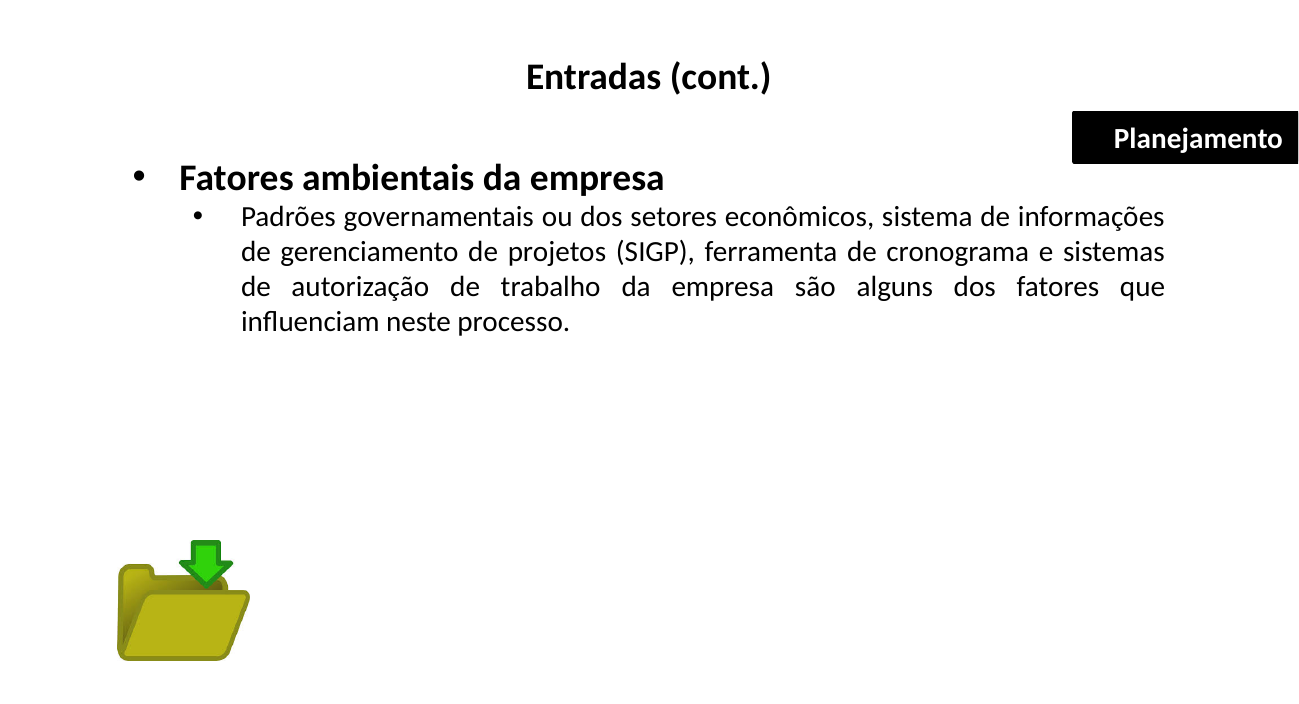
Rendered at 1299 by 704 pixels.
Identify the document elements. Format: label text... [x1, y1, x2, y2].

picture [117, 540, 250, 661]
text_box Planejamento [1074, 112, 1299, 162]
text_box Entradas (cont.) [0, 44, 1299, 106]
text_box Fatores ambientais da empresa Padrões governamentais ou dos setores econômicos, sistema de informações de gerenciamento de projetos (SIGP), ferramenta de cronograma e sistemas de autorização de trabalho da empresa são alguns dos fatores que influenciam neste processo. [117, 145, 1181, 348]
